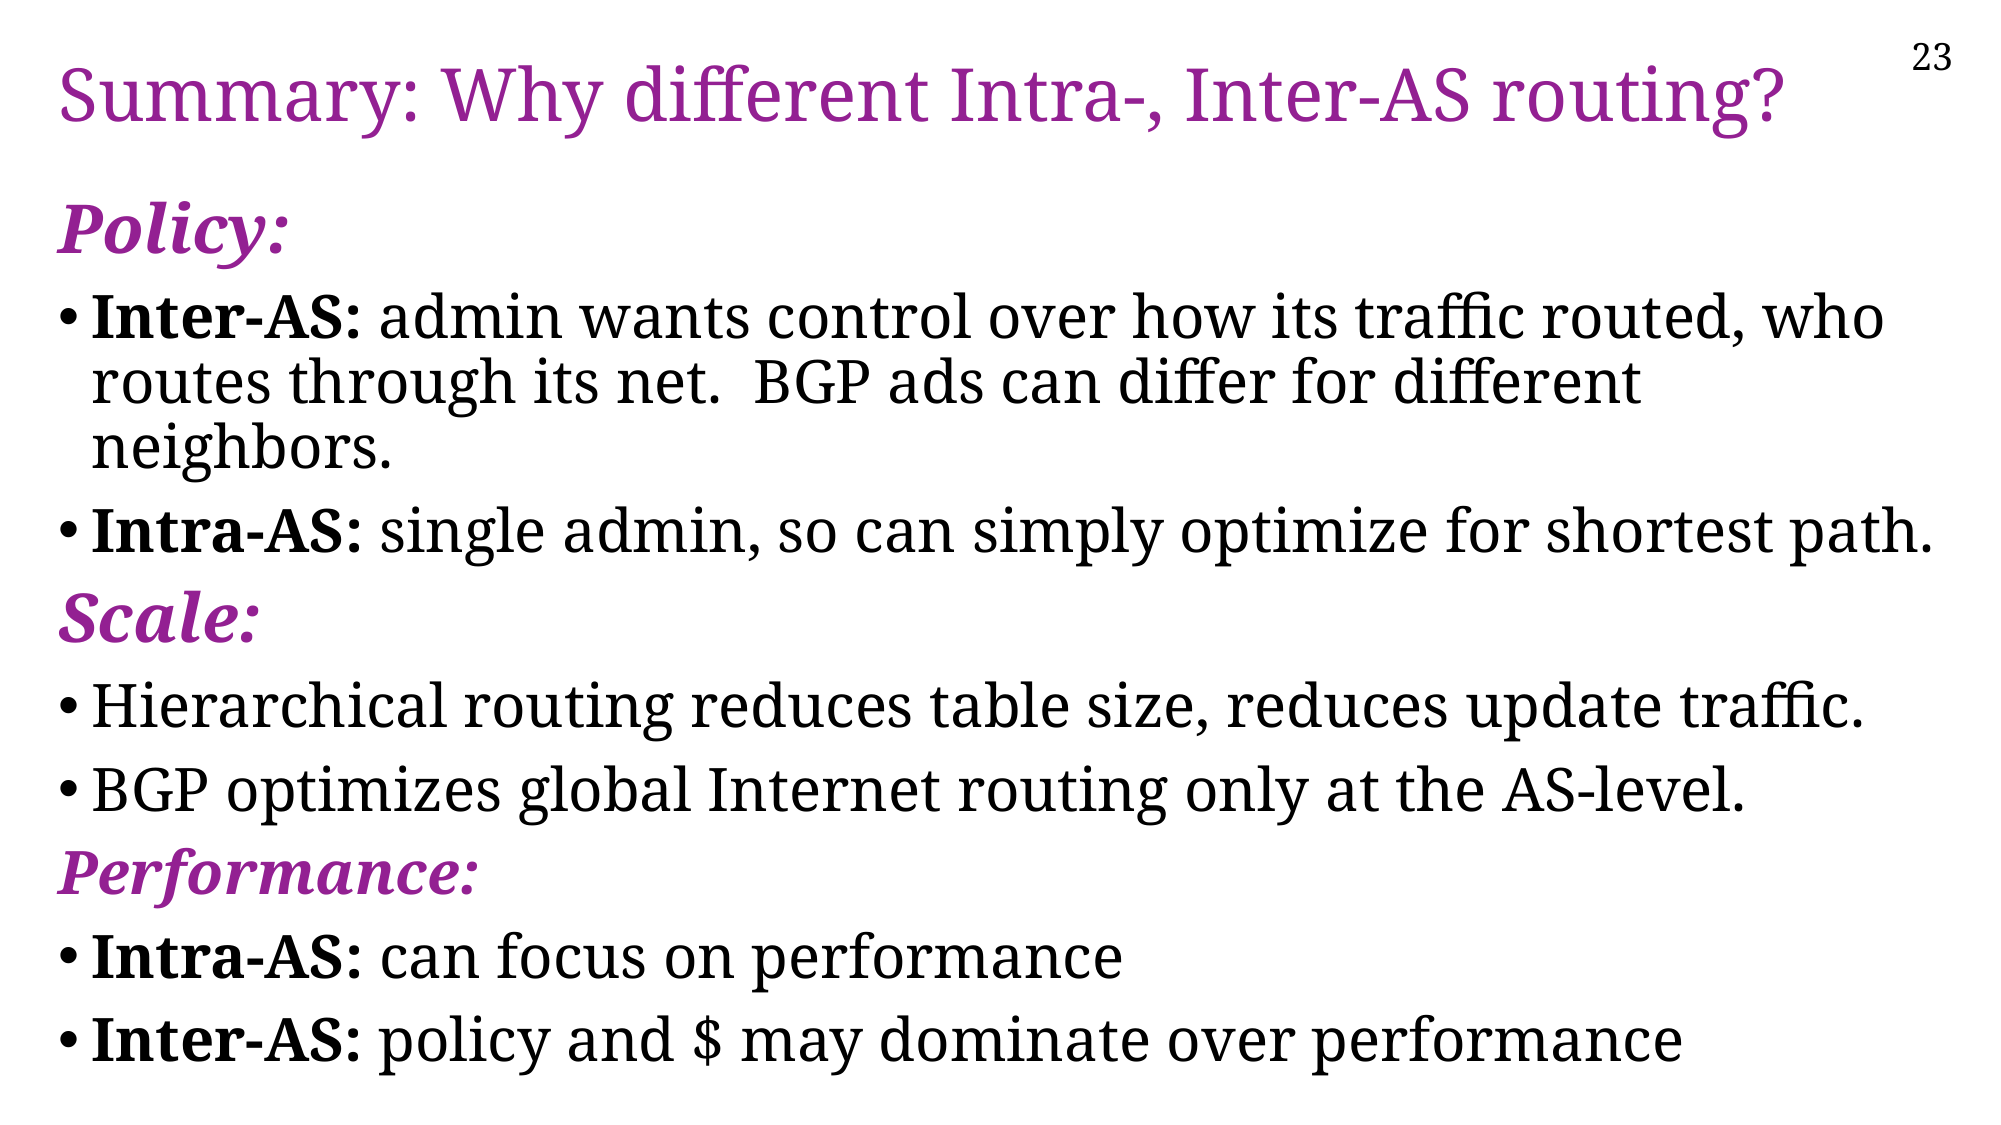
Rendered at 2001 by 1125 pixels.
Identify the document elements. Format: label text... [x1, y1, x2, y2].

list Policy: Inter-AS: admin wants control over how its traffic routed, who routes through its net. BGP ads can differ for different neighbors. Intra-AS: single admin, so can simply optimize for shortest path. Scale: Hierarchical routing reduces table size, reduces update traffic. BGP optimizes global Internet routing only at the AS-level. Performance: Intra-AS: can focus on performance Inter-AS: policy and $ may dominate over performance [43, 188, 1953, 1106]
title Summary: Why different Intra-, Inter-AS routing? [43, 25, 1953, 171]
